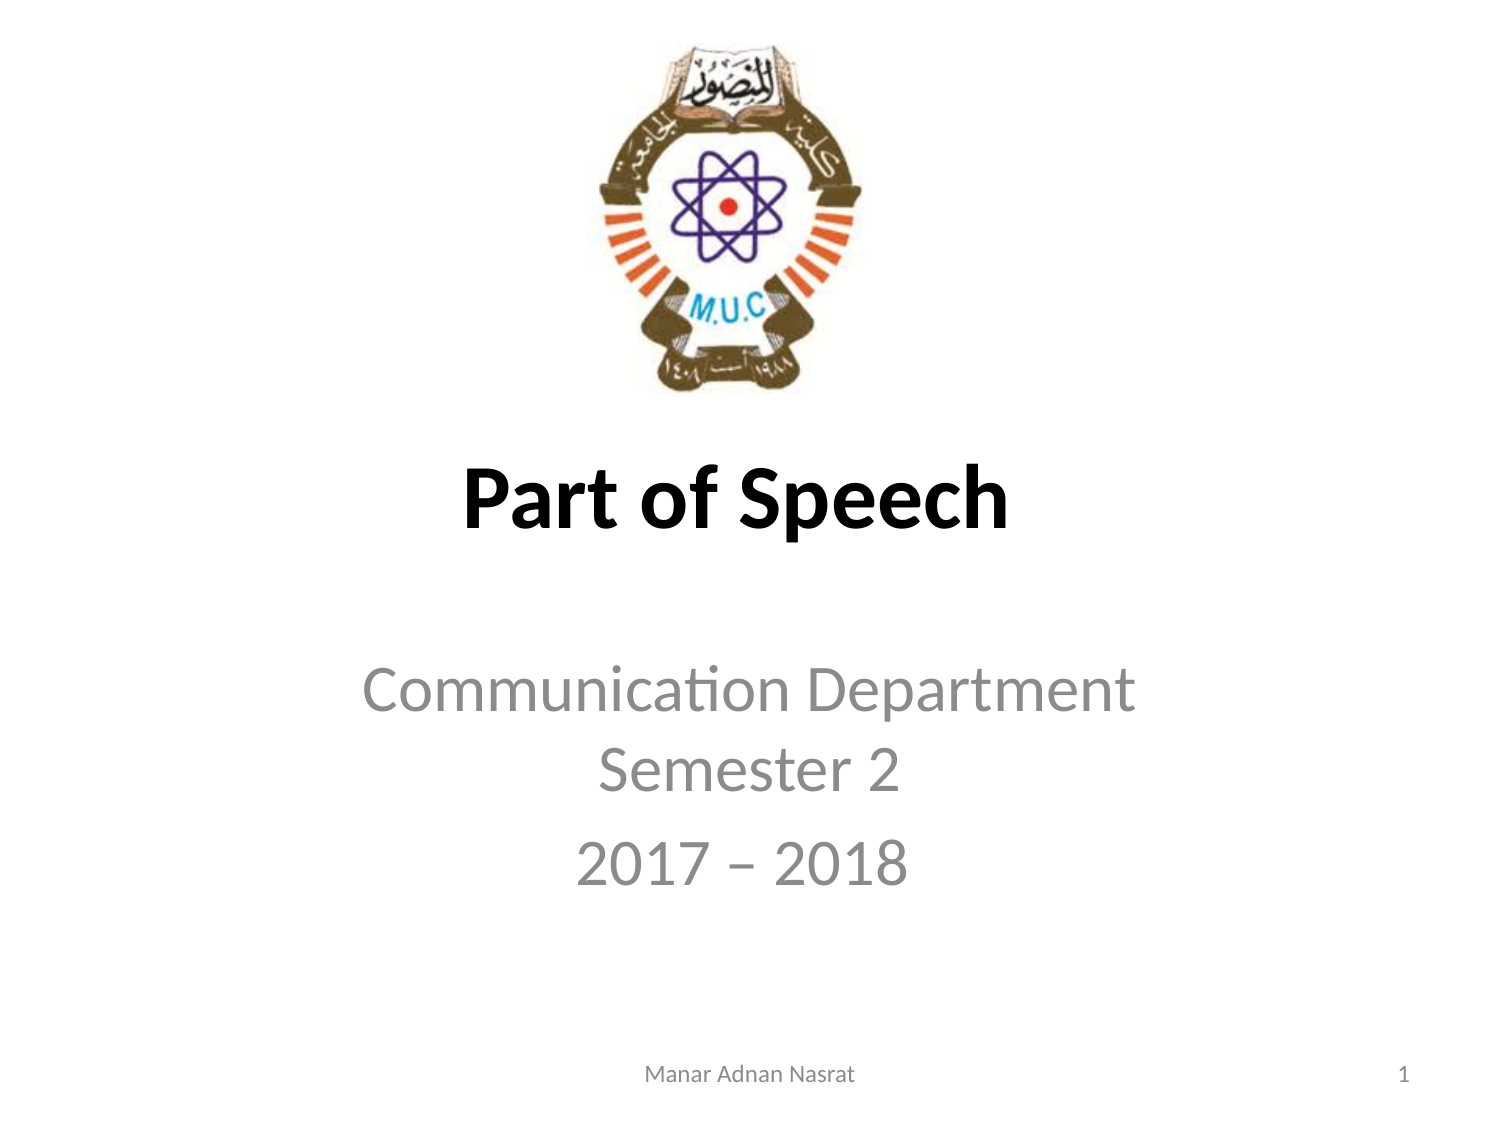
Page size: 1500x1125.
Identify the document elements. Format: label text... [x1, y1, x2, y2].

title Part of Speech [99, 50, 1375, 604]
subtitle Communication Department Semester 2 2017 – 2018 [225, 637, 1275, 925]
footer Manar Adnan Nasrat [512, 1042, 988, 1103]
picture [587, 42, 869, 394]
slide_number 1 [1074, 1042, 1425, 1103]
